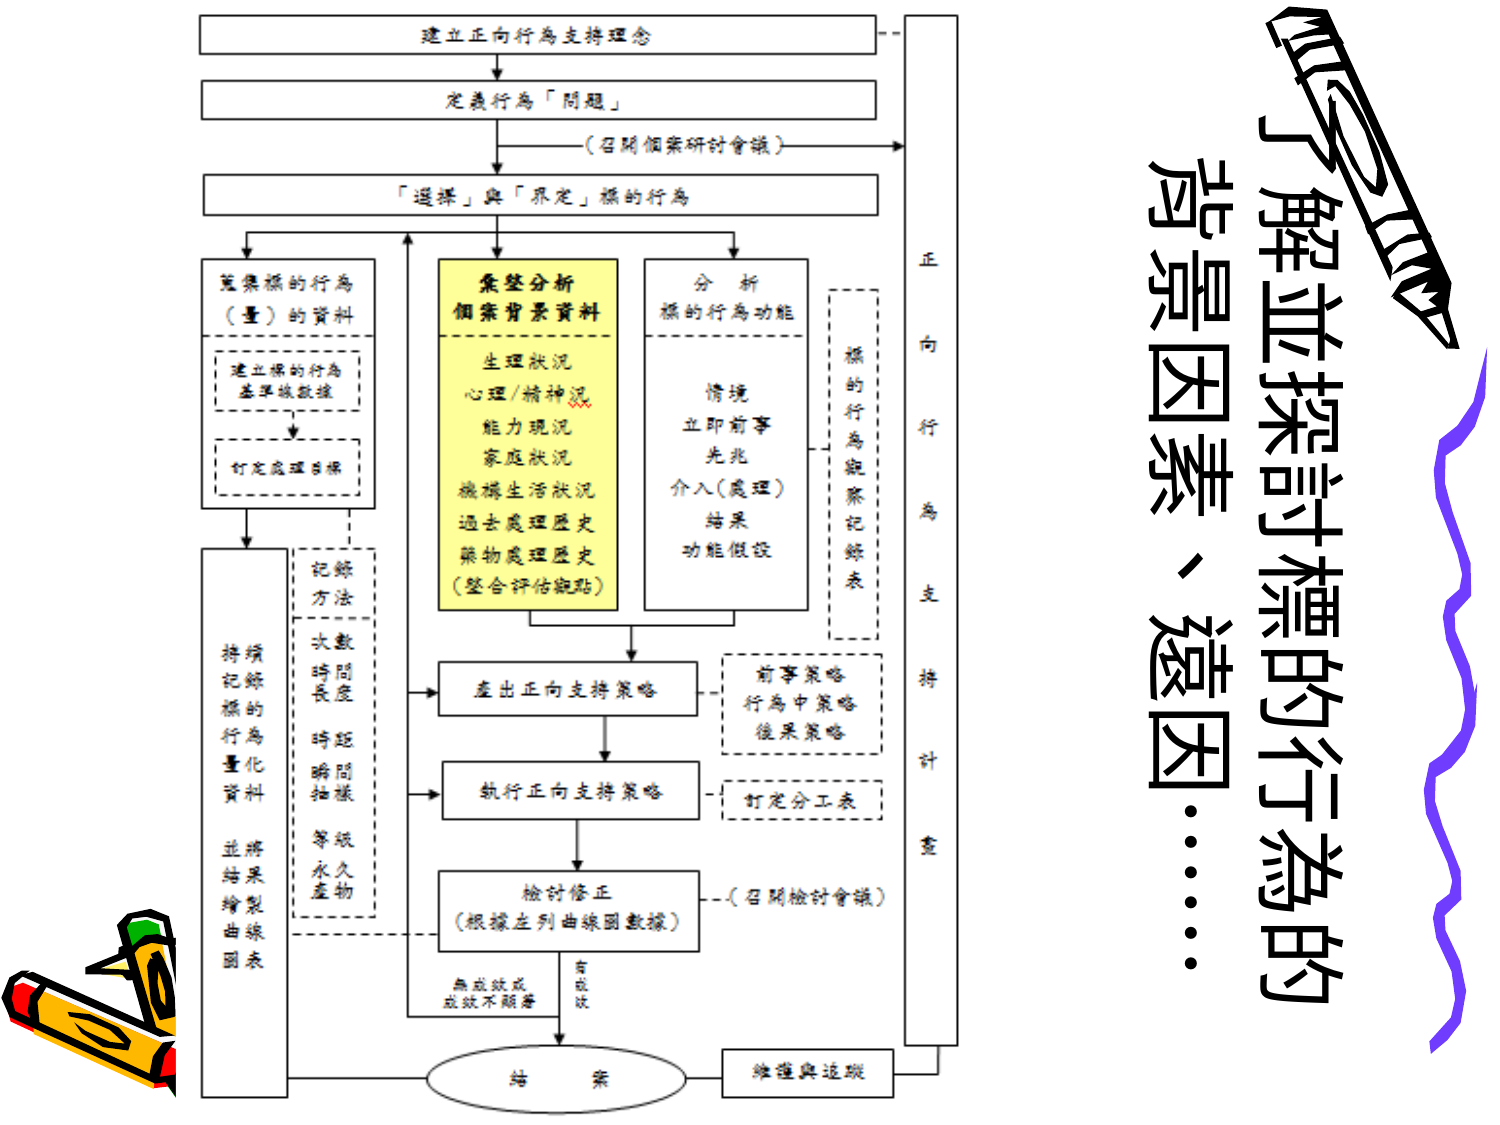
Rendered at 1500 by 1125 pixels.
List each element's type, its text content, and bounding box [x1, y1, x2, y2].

text_box 了解並探討標的行為的 背景因素、遠因…… [1113, 35, 1366, 1125]
picture [175, 3, 985, 1125]
